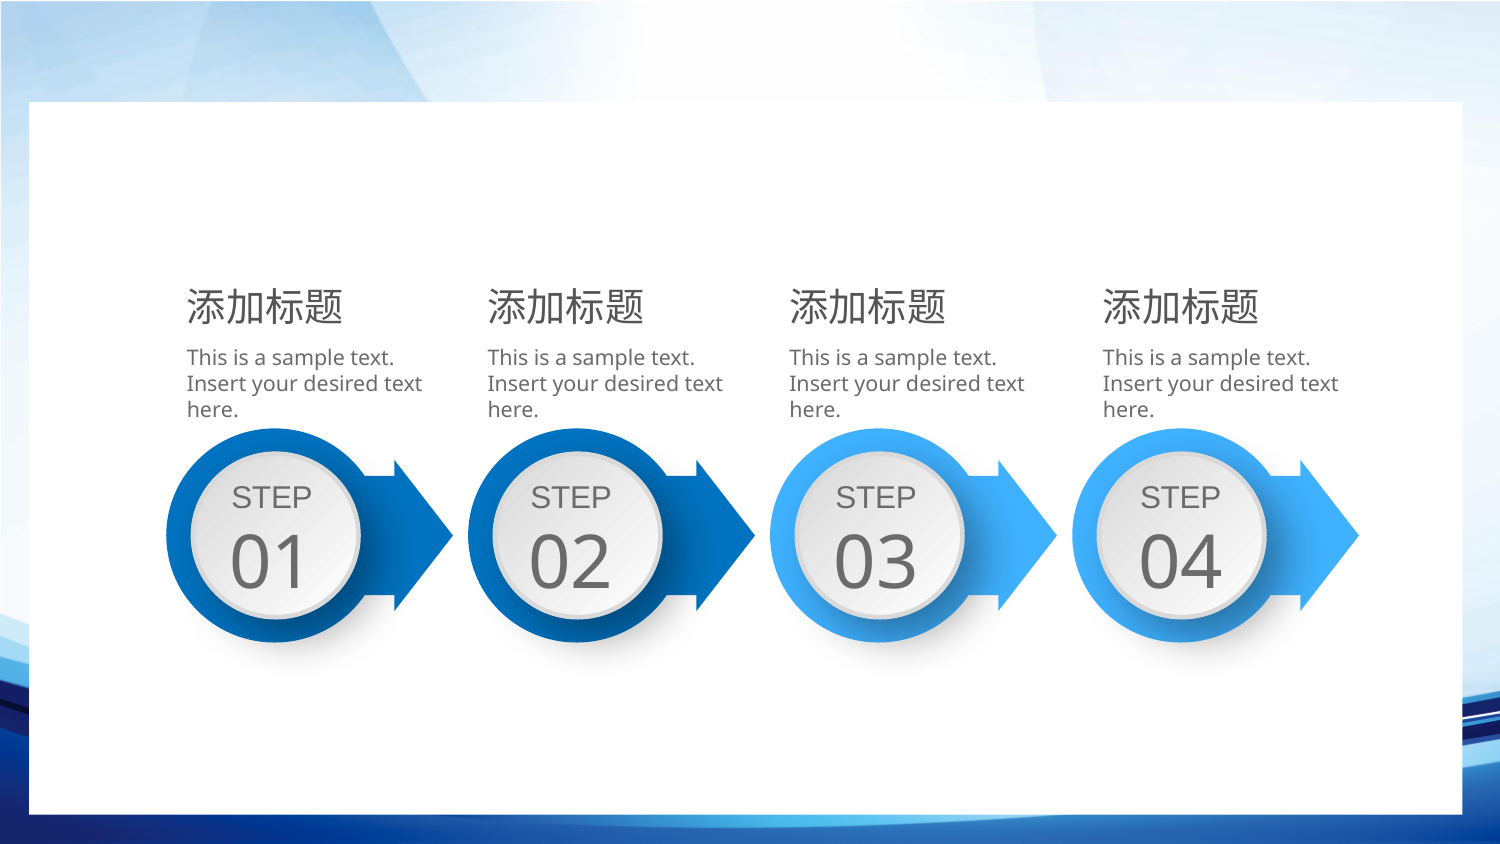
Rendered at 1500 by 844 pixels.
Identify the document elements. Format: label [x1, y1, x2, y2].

text_box [1071, 428, 1360, 643]
text_box [472, 274, 770, 405]
text_box [1087, 274, 1385, 405]
text_box [467, 428, 756, 643]
text_box [769, 428, 1058, 643]
text_box [165, 428, 454, 643]
text_box [774, 274, 1071, 405]
text_box [171, 274, 469, 405]
picture [0, 2, 1500, 844]
